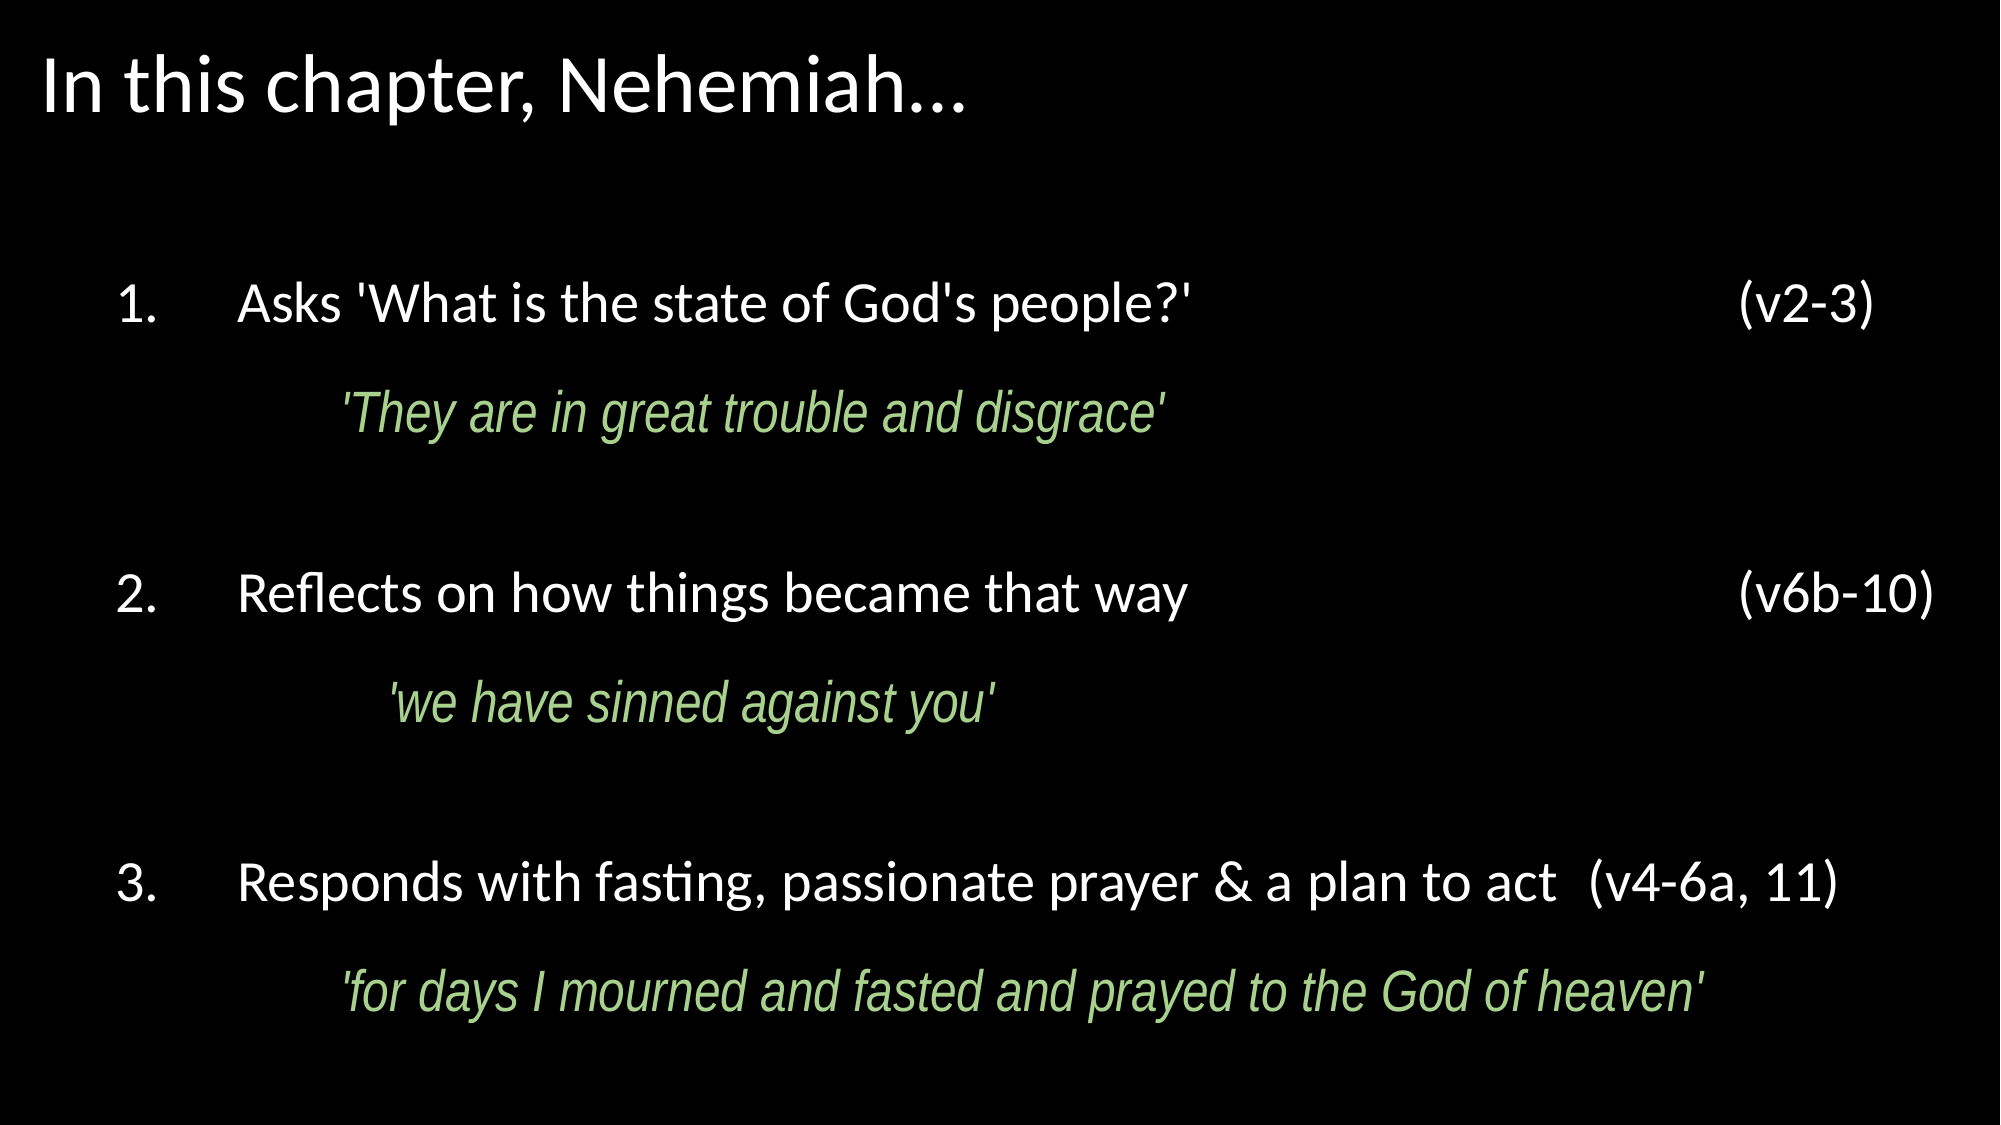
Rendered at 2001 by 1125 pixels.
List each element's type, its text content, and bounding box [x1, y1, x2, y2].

text_box In this chapter, Nehemiah... Asks 'What is the state of God's people?' (v2-3) 'They are in great trouble and disgrace' Reflects on how things became that way (v6b-10) 'we have sinned against you' Responds with fasting, passionate prayer & a plan to act (v4-6a, 11) 'for days I mourned and fasted and prayed to the God of heaven' [25, 21, 1995, 1125]
